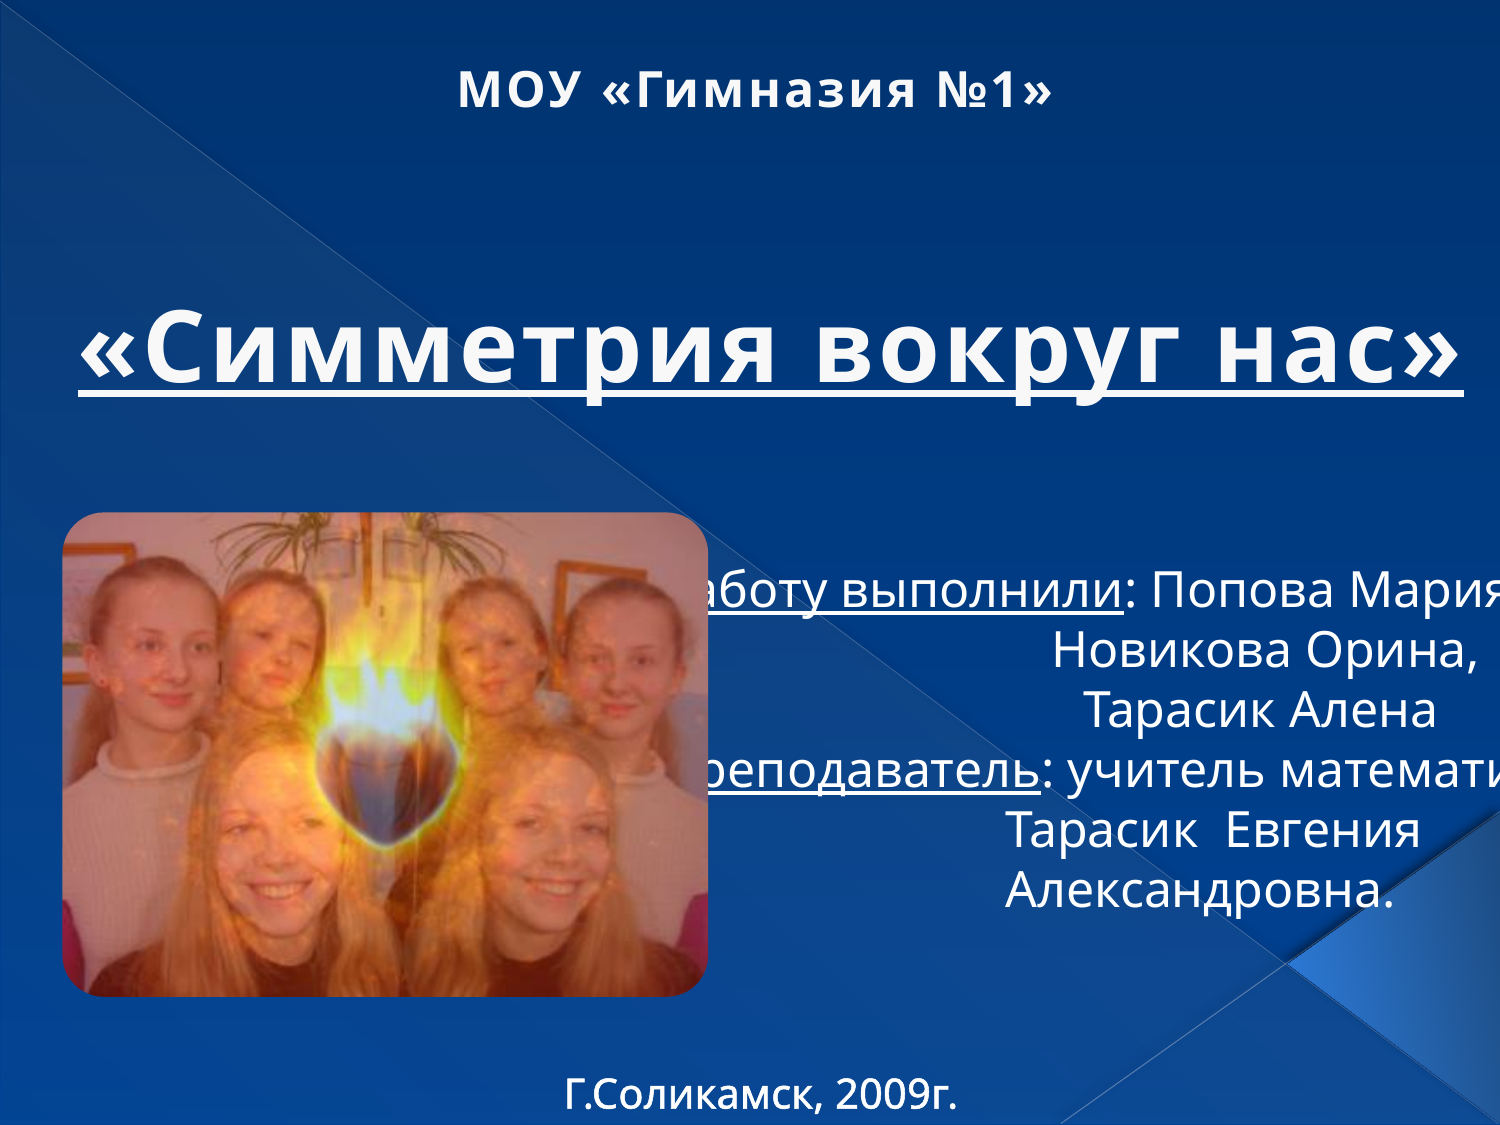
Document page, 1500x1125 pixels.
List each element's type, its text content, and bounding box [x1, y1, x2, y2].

text_box Г.Соликамск, 2009г. [399, 1059, 1122, 1125]
picture [62, 512, 709, 997]
text_box Работу выполнили: Попова Мария Новикова Орина, Тарасик Алена Преподаватель: учитель математики Тарасик Евгения Александровна. [712, 549, 1500, 925]
text_box «Симметрия вокруг нас» [62, 275, 1480, 410]
text_box МОУ «Гимназия №1» [441, 49, 1070, 125]
